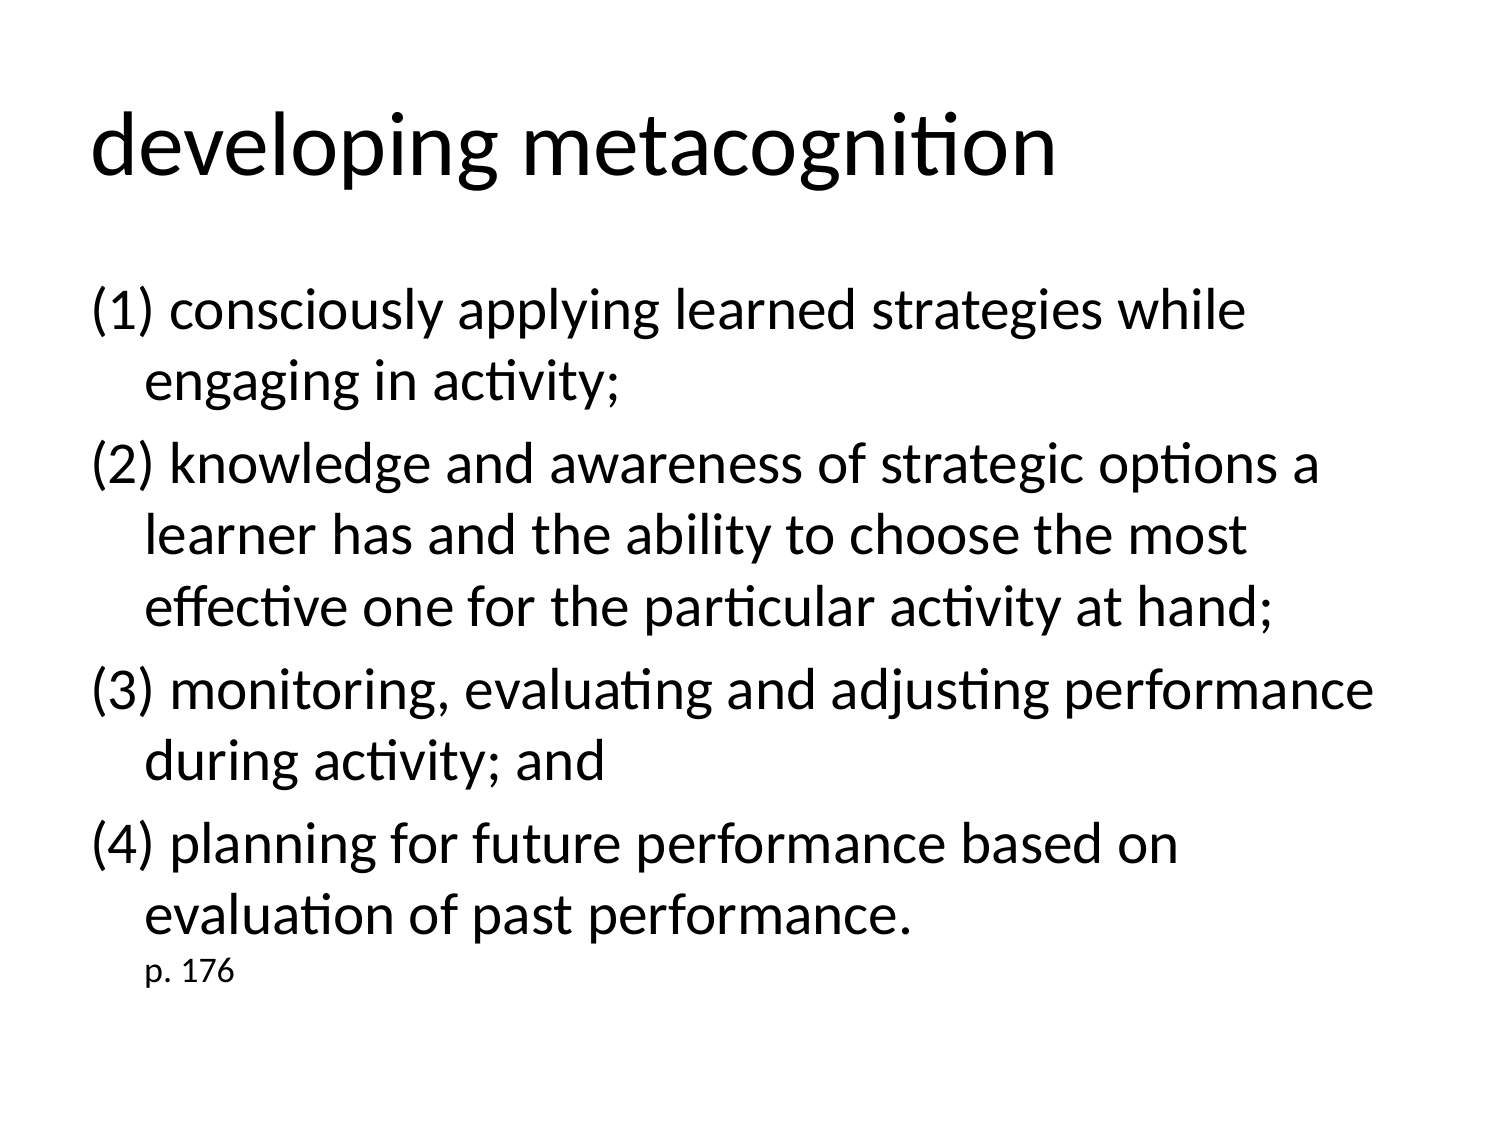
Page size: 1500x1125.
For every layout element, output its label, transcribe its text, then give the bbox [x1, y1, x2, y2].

title developing metacognition [75, 45, 1425, 233]
list (1) consciously applying learned strategies while engaging in activity; (2) knowledge and awareness of strategic options a learner has and the ability to choose the most effective one for the particular activity at hand; (3) monitoring, evaluating and adjusting performance during activity; and (4) planning for future performance based on evaluation of past performance. p. 176 [75, 262, 1425, 1005]
